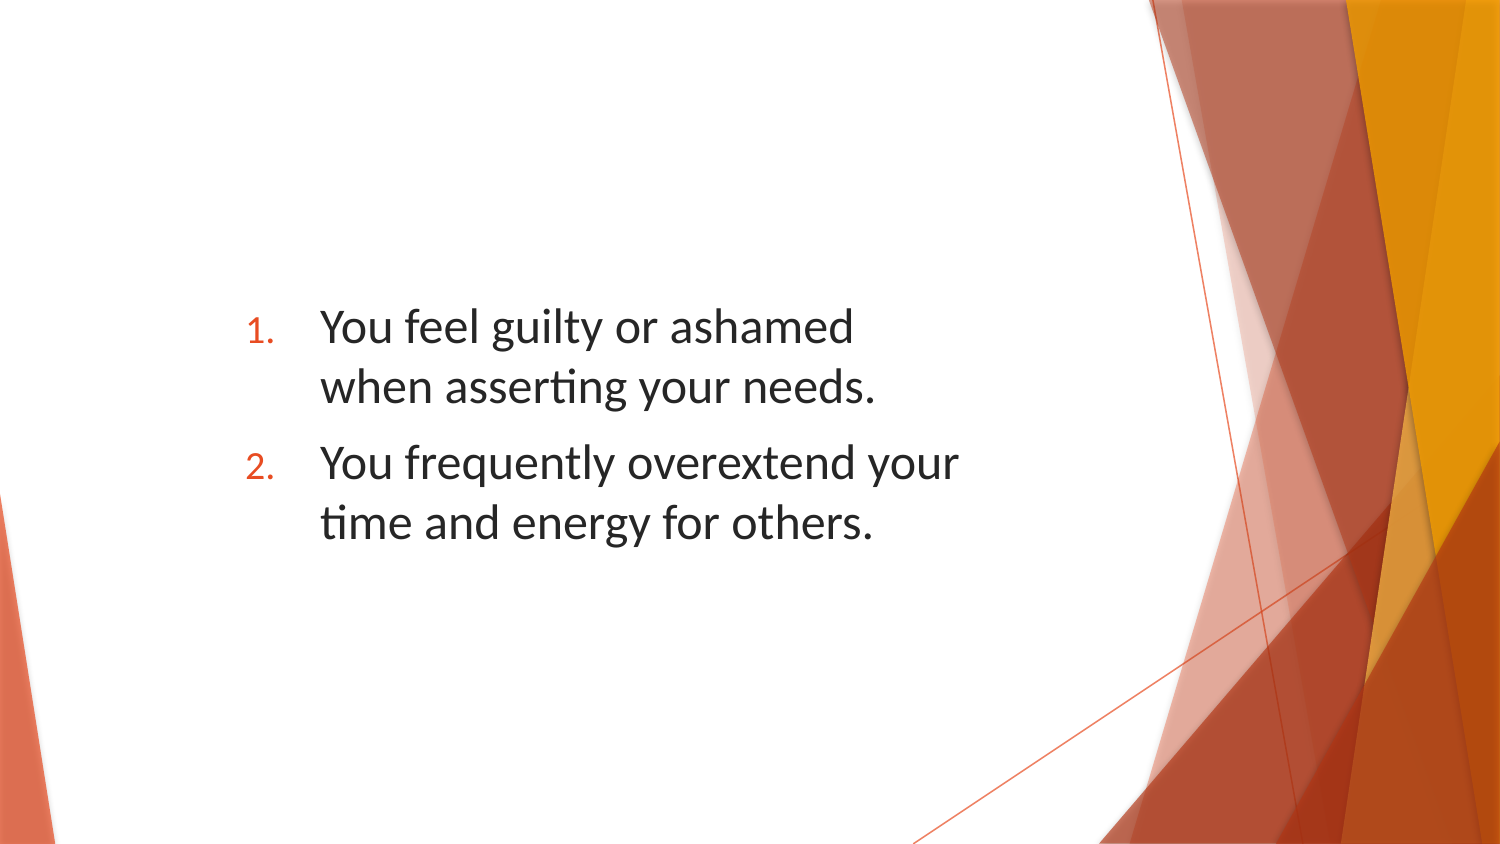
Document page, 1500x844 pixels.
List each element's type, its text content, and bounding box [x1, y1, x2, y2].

list You feel guilty or ashamed when asserting your needs. You frequently overextend your time and energy for others. [230, 114, 987, 729]
